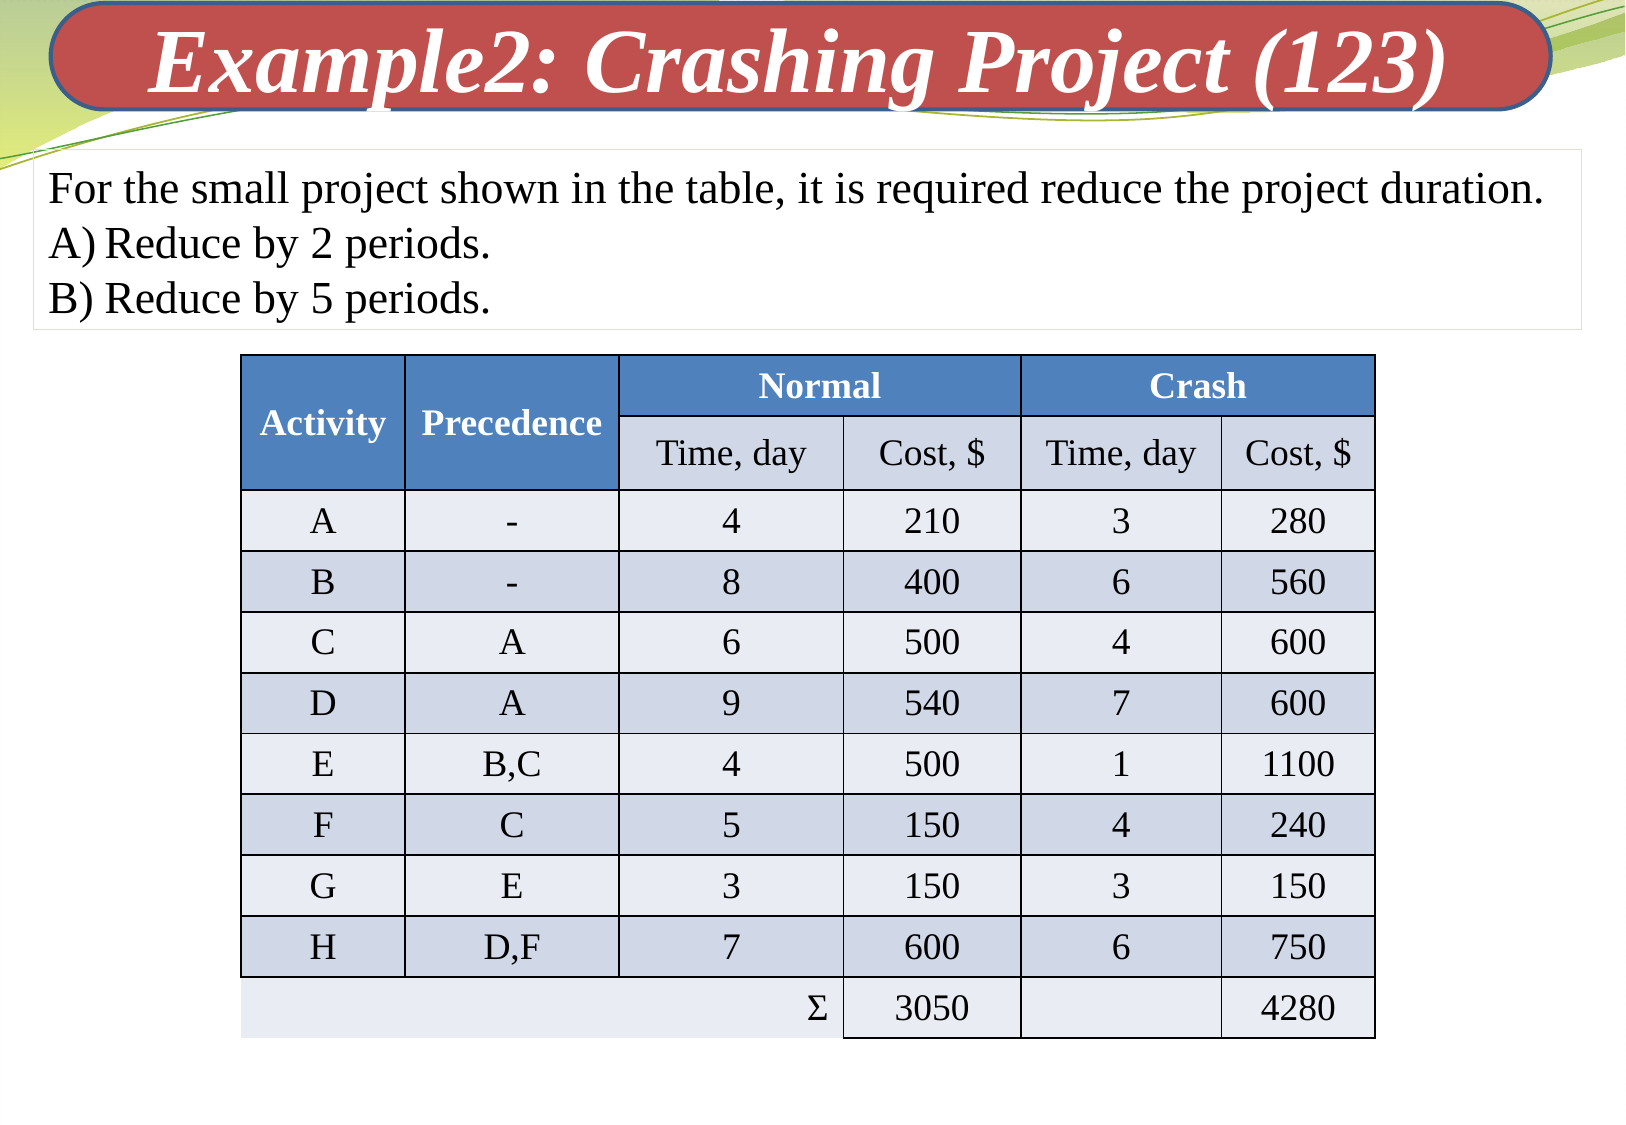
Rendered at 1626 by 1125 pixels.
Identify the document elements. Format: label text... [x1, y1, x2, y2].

table_cell 500 [844, 613, 1020, 672]
table_cell 4 [620, 491, 843, 550]
table_cell 1 [1022, 734, 1221, 793]
table_cell A [406, 674, 618, 733]
table_cell 3050 [844, 978, 1020, 1037]
table_cell 9 [620, 674, 843, 733]
table_cell F [242, 795, 404, 854]
table_cell Σ [619, 978, 843, 1038]
table_cell 600 [1222, 613, 1374, 672]
table_cell 1100 [1222, 734, 1374, 793]
table_cell 7 [620, 917, 843, 976]
table_cell 4 [620, 734, 843, 793]
table_header Crash [1022, 356, 1374, 415]
table_header Precedence [406, 356, 618, 489]
table_cell 750 [1222, 917, 1374, 976]
table_cell B [242, 552, 404, 611]
table_cell E [406, 856, 618, 915]
table_cell 5 [620, 795, 843, 854]
table_cell 560 [1222, 552, 1374, 611]
table_cell - [406, 491, 618, 550]
table_cell 150 [844, 856, 1020, 915]
table_cell A [242, 491, 404, 550]
table_cell 4 [1022, 613, 1221, 672]
table_cell A [406, 613, 618, 672]
table_cell 3 [1022, 491, 1221, 550]
table_cell 3 [620, 856, 843, 915]
table_cell Time, day [1022, 417, 1221, 489]
table_cell 6 [620, 613, 843, 672]
table_cell 600 [844, 917, 1020, 976]
table_cell 8 [620, 552, 843, 611]
table_cell 540 [844, 674, 1020, 733]
table_cell D,F [406, 917, 618, 976]
table_cell Time, day [620, 417, 843, 489]
table_cell C [406, 795, 618, 854]
table_cell 600 [1222, 674, 1374, 733]
table_header Normal [620, 356, 1020, 415]
table_cell 150 [844, 795, 1020, 854]
table_cell B,C [406, 734, 618, 793]
text_box For the small project shown in the table, it is required reduce the project duration. Reduce by 2 periods. Reduce by 5 periods. [33, 149, 1582, 330]
table_cell 400 [844, 552, 1020, 611]
table_cell - [406, 552, 618, 611]
table_cell 500 [844, 734, 1020, 793]
table_cell Cost, $ [1222, 417, 1374, 489]
text_box Example2: Crashing Project (123) [50, 3, 1551, 110]
table_cell Cost, $ [844, 417, 1020, 489]
table_cell [1022, 978, 1221, 1037]
table_cell 6 [1022, 552, 1221, 611]
table_cell D [242, 674, 404, 733]
table_cell 4 [1022, 795, 1221, 854]
table_cell 150 [1222, 856, 1374, 915]
table_cell [405, 978, 619, 1038]
table_cell 280 [1222, 491, 1374, 550]
table_cell 7 [1022, 674, 1221, 733]
table_cell 240 [1222, 795, 1374, 854]
table_cell 3 [1022, 856, 1221, 915]
table_cell C [242, 613, 404, 672]
table_header Activity [242, 356, 404, 489]
table_cell G [242, 856, 404, 915]
table_cell E [242, 734, 404, 793]
table_cell [241, 978, 405, 1038]
table_cell 6 [1022, 917, 1221, 976]
table_cell 4280 [1222, 978, 1374, 1037]
table_cell H [242, 917, 404, 976]
table_cell 210 [844, 491, 1020, 550]
